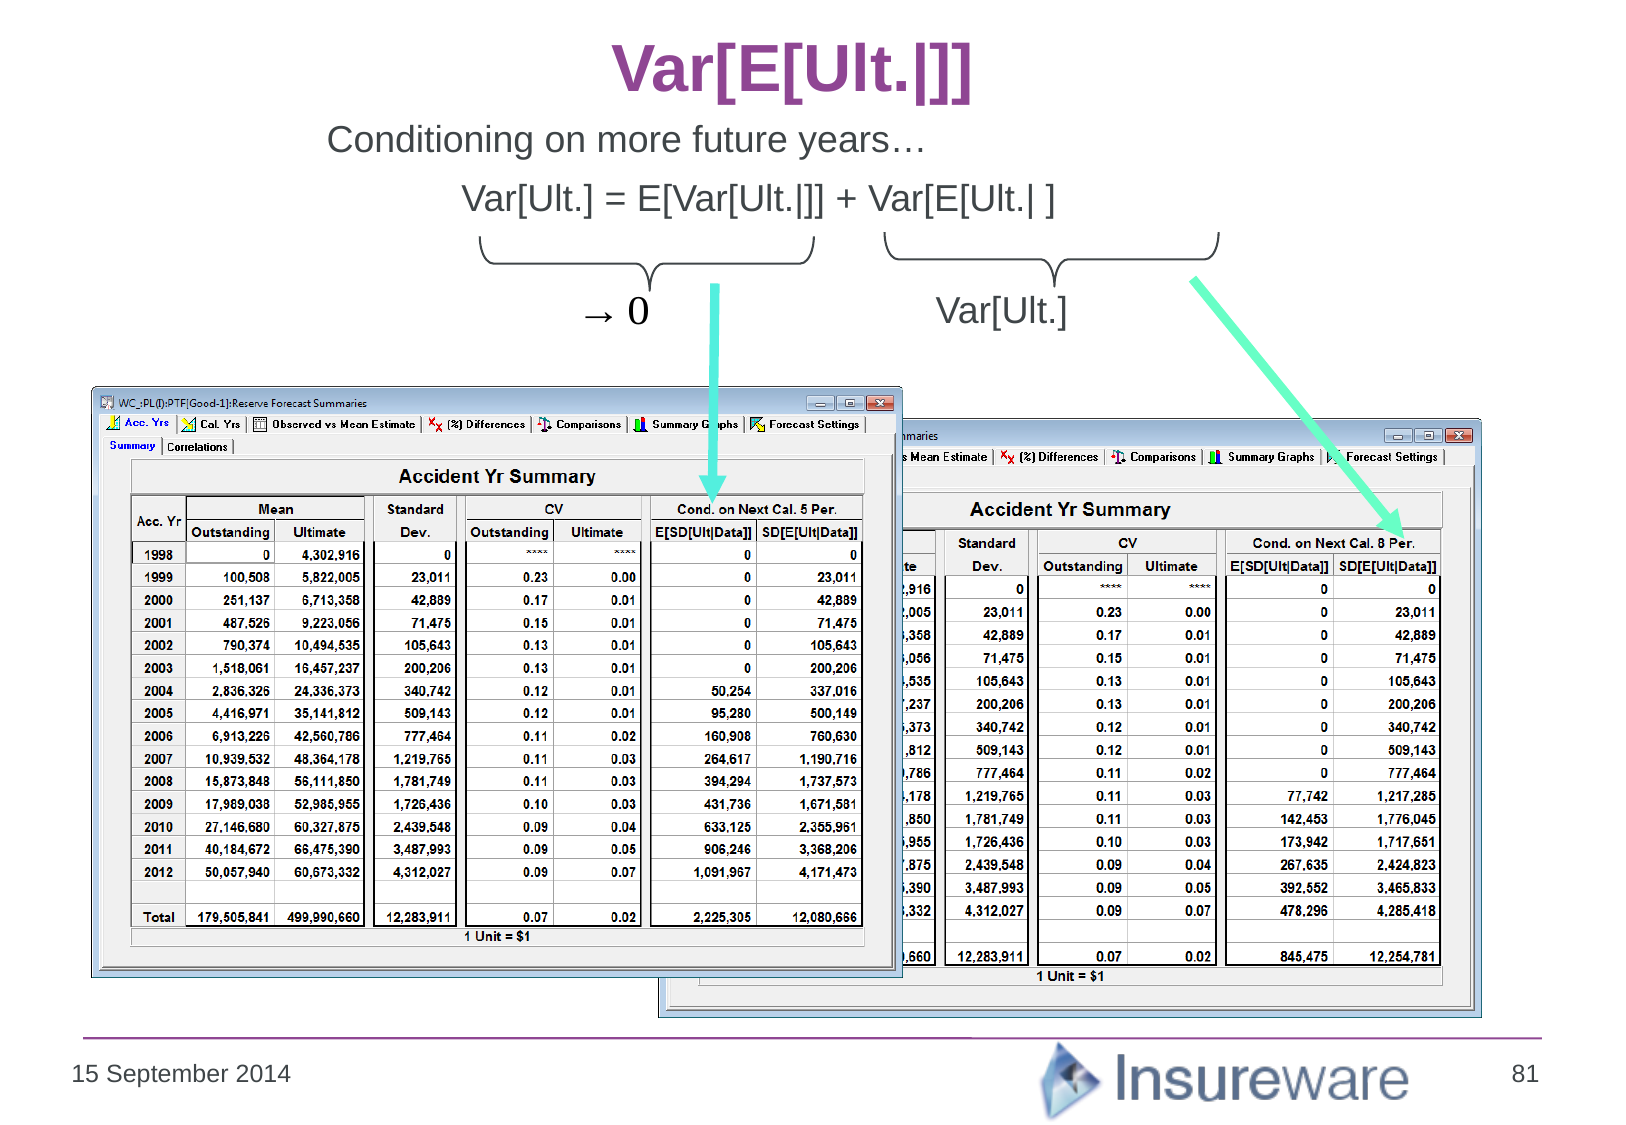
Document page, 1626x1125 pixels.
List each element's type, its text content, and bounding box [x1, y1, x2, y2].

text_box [712, 283, 716, 504]
text_box Conditioning on more future years… [311, 107, 1482, 258]
slide_number 81 [1439, 1050, 1555, 1106]
picture [1036, 1039, 1416, 1125]
picture [91, 386, 1482, 1019]
text_box [478, 236, 815, 292]
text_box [1192, 278, 1405, 540]
text_box [883, 232, 1220, 288]
